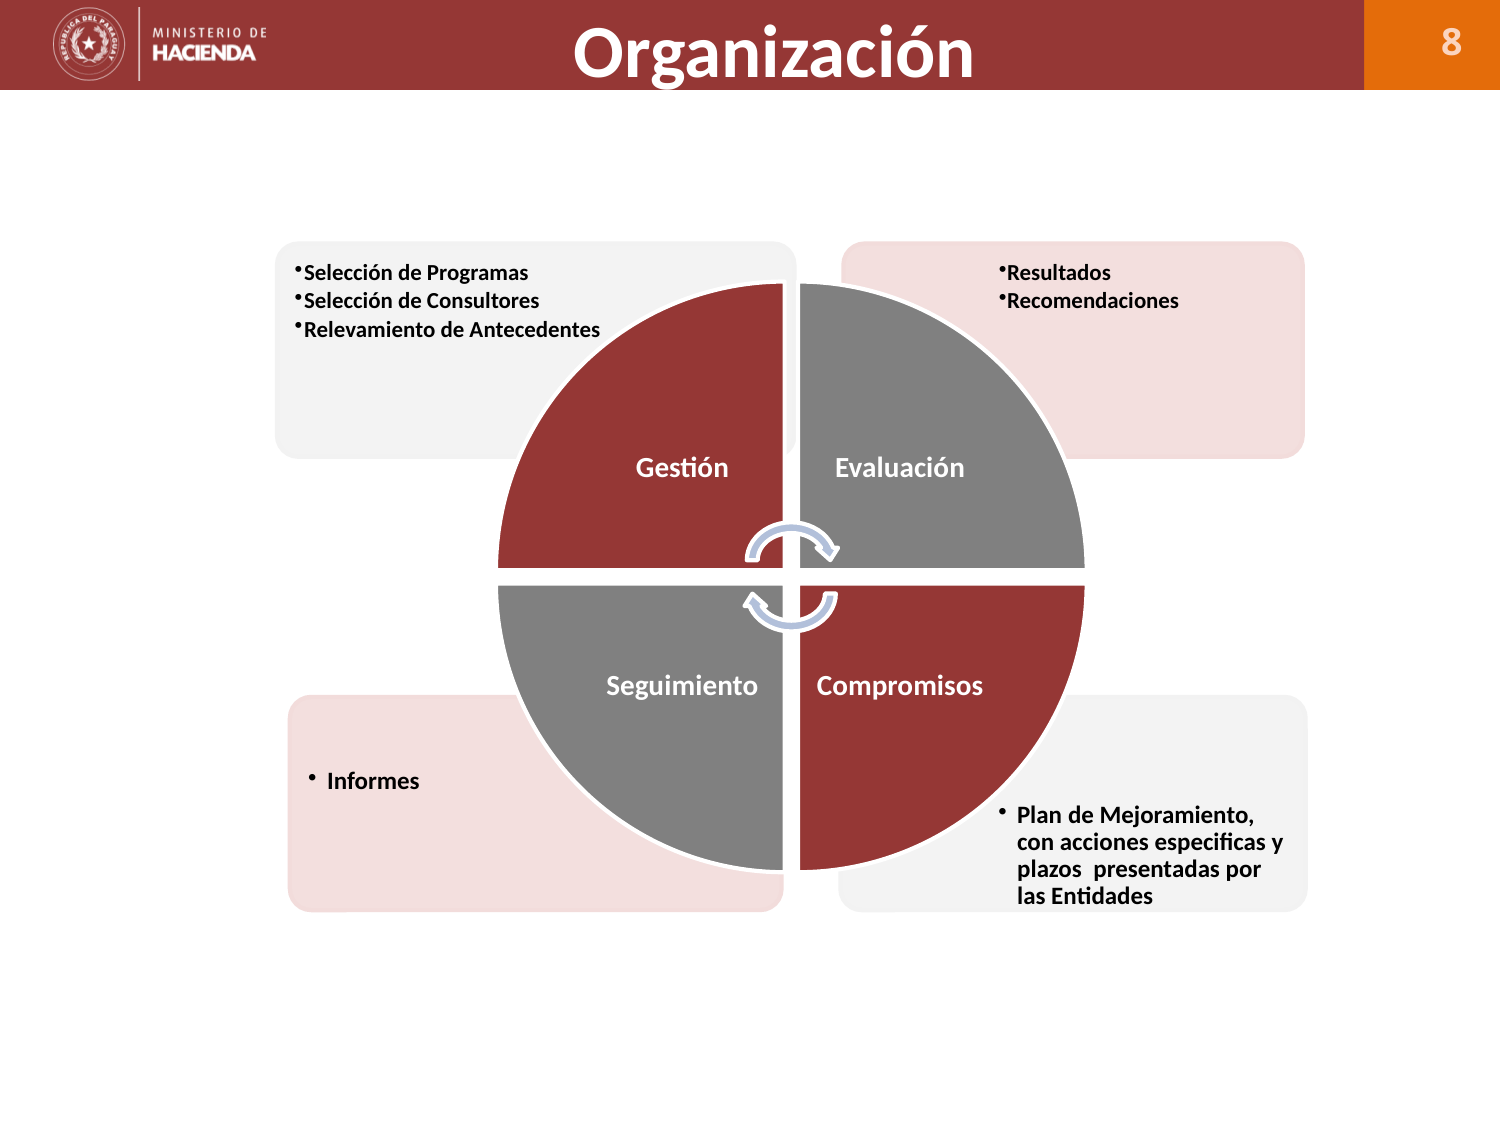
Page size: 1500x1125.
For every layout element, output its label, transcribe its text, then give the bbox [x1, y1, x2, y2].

picture [53, 7, 100, 81]
title Organización [100, 0, 1451, 95]
slide_number 8 [1451, 13, 1478, 74]
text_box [277, 243, 1306, 911]
